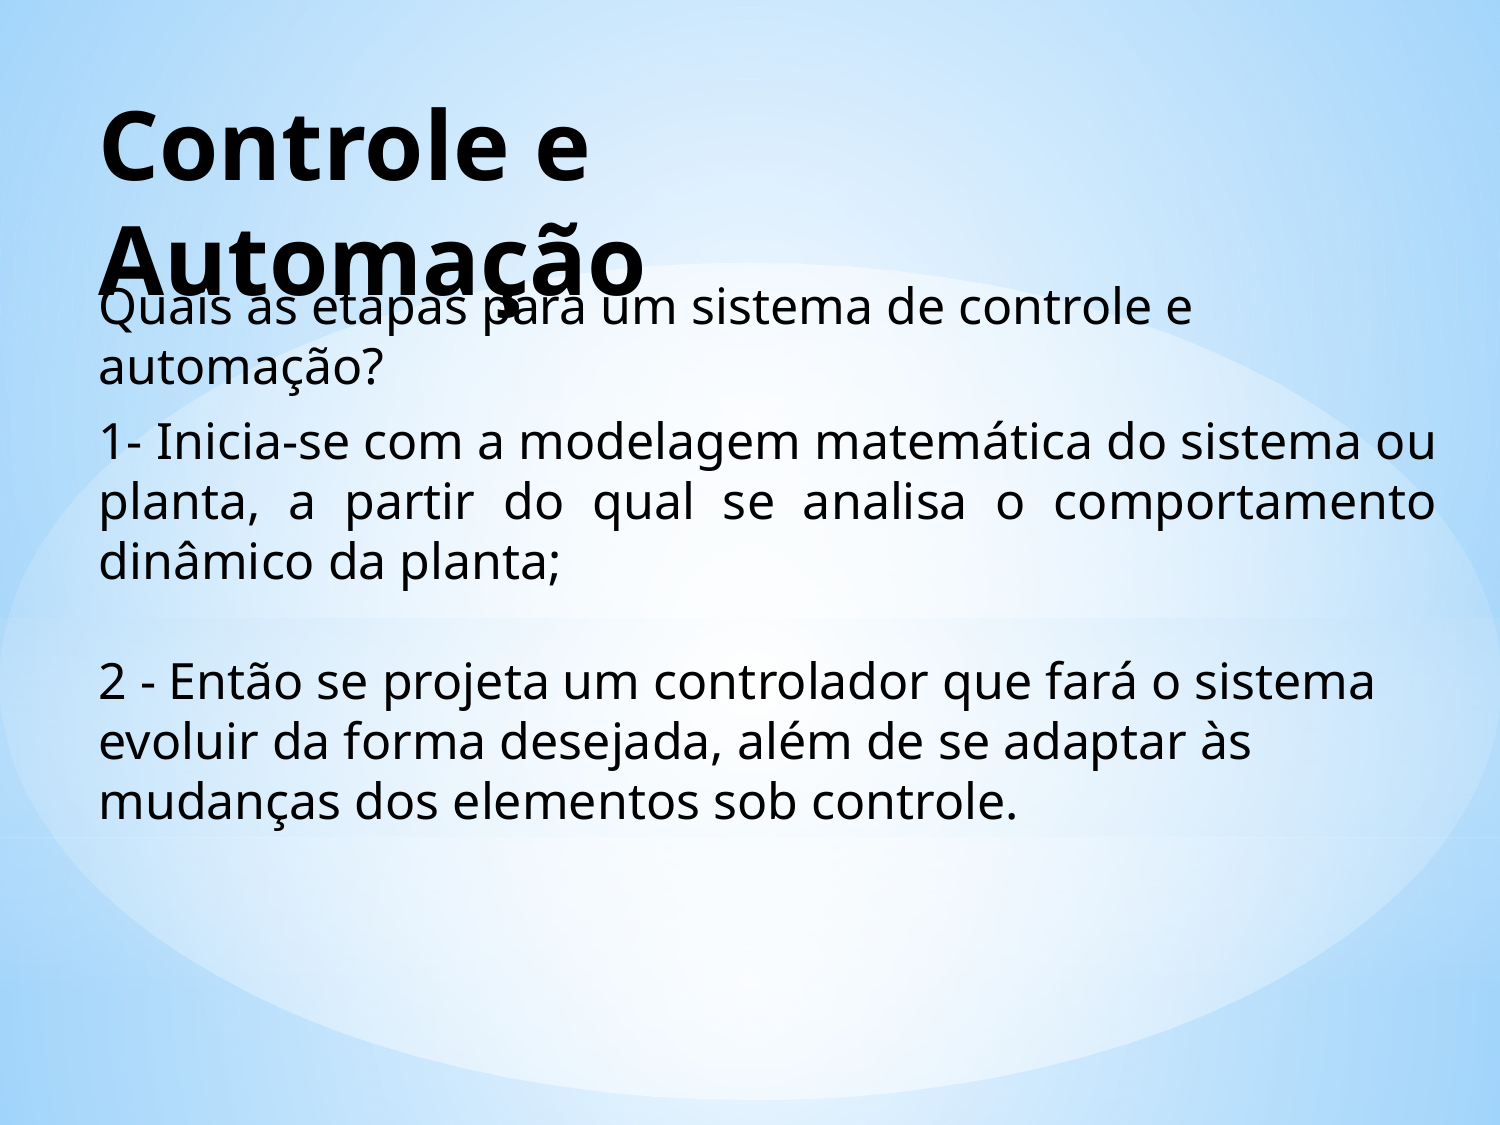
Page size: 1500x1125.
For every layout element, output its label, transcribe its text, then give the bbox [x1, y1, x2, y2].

text_box 1- Inicia-se com a modelagem matemática do sistema ou planta, a partir do qual se analisa o comportamento dinâmico da planta; 2 - Então se projeta um controlador que fará o sistema evoluir da forma desejada, além de se adaptar às mudanças dos elementos sob controle. [83, 402, 1453, 837]
text_box Quais as etapas para um sistema de controle e automação? [83, 267, 1453, 402]
title Controle e Automação [83, 77, 1152, 265]
